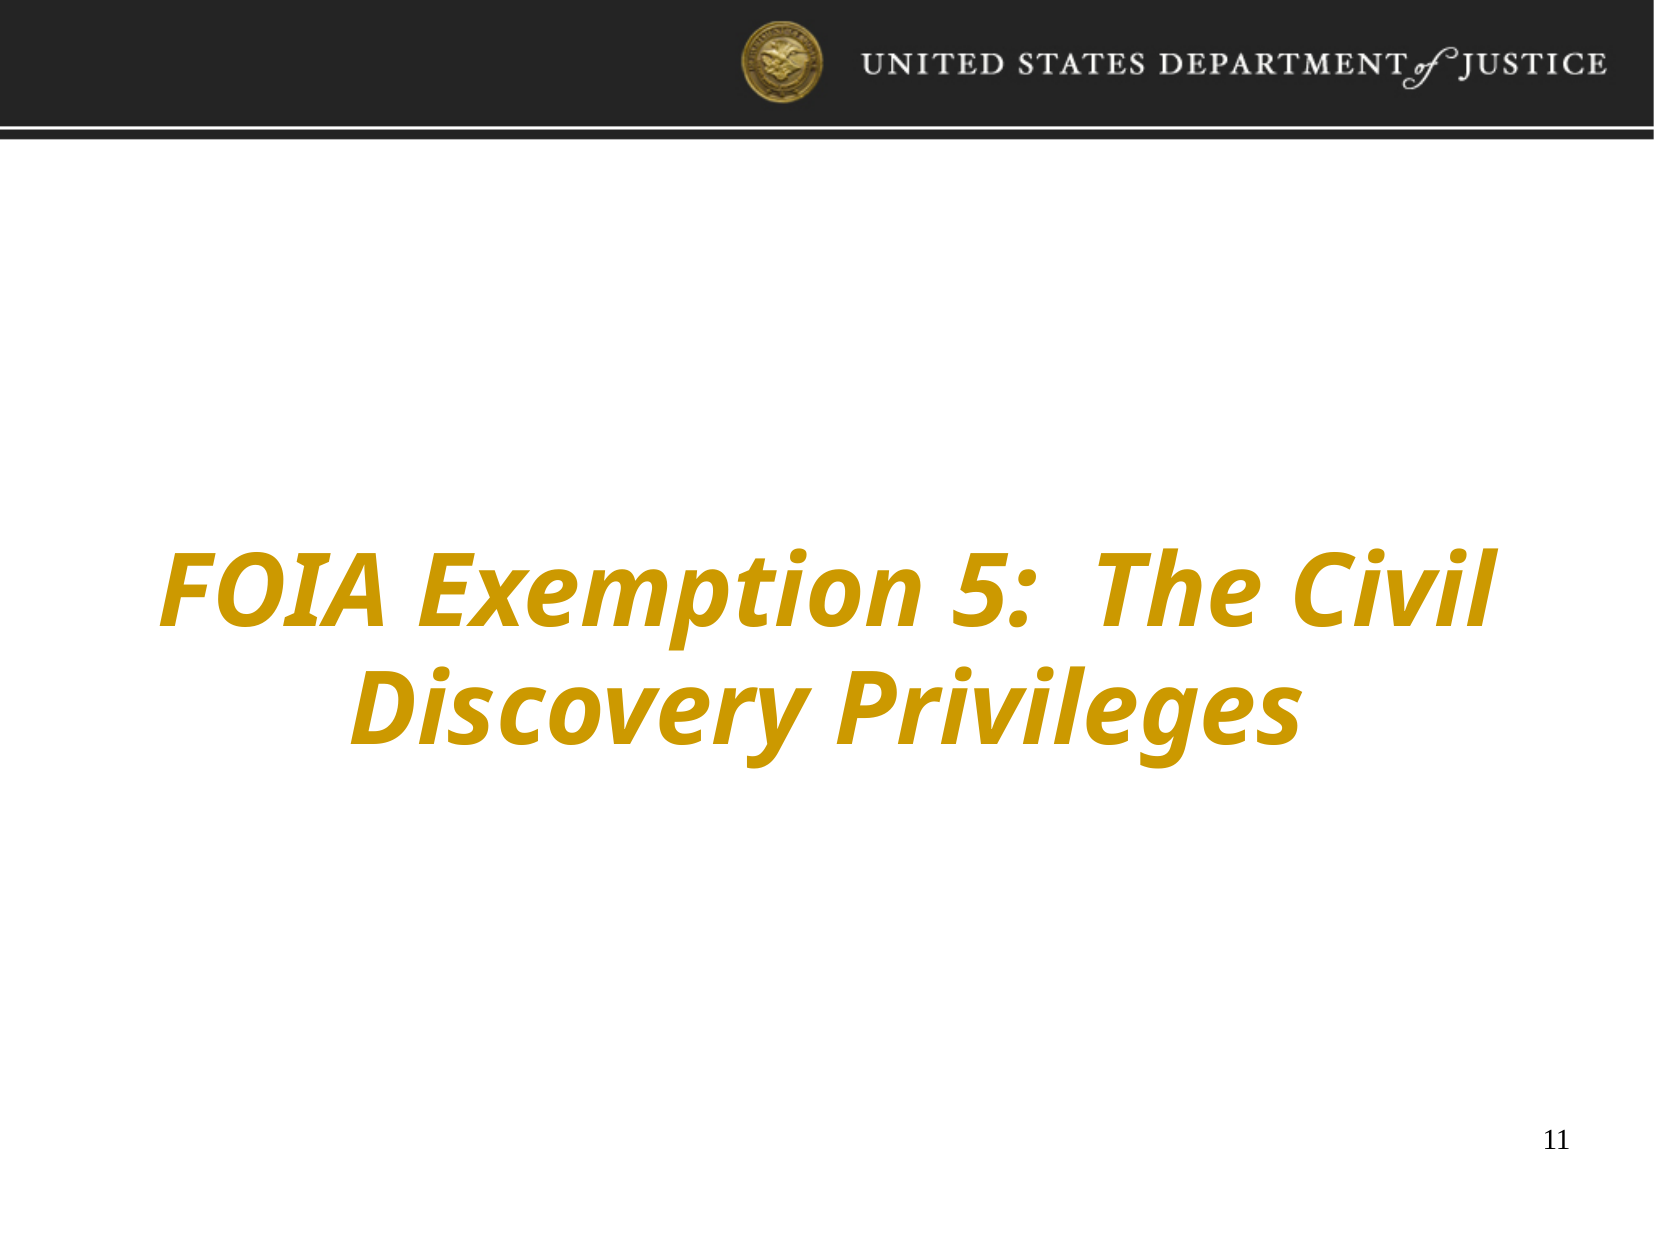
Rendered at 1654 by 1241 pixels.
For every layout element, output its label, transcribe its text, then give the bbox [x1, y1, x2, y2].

picture [0, 0, 1654, 1236]
text_box FOIA Exemption 5: The Civil Discovery Privileges [33, 525, 1621, 776]
slide_number 11 [1185, 1122, 1571, 1208]
